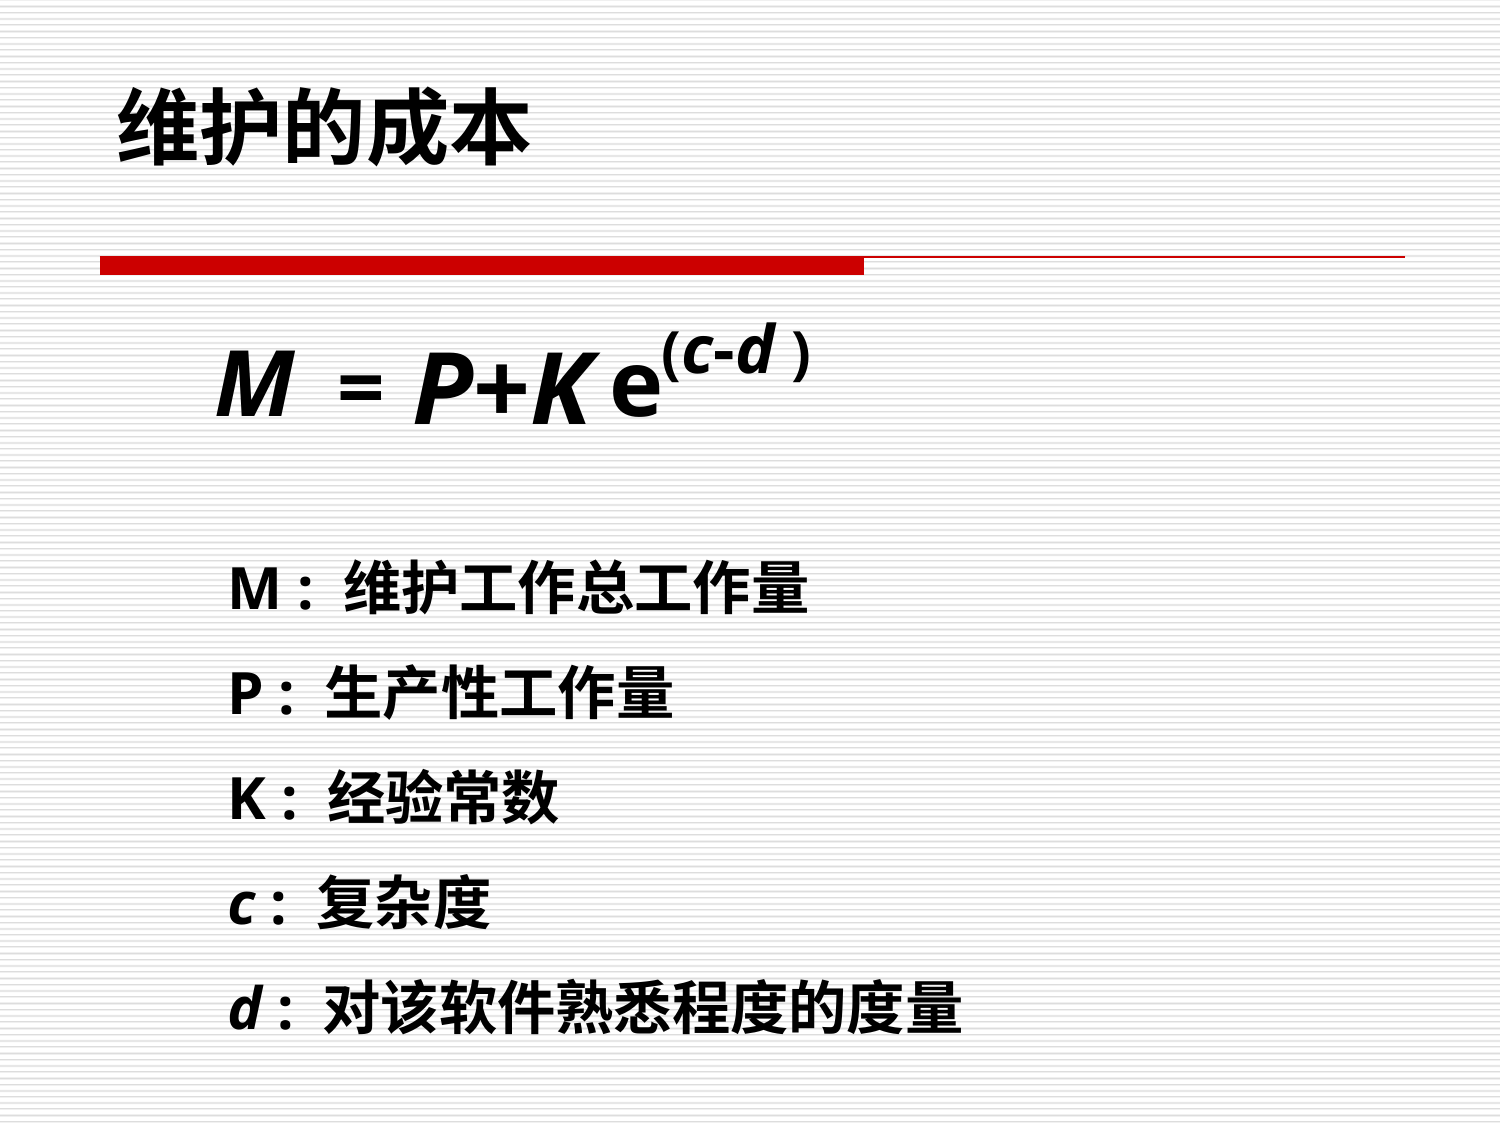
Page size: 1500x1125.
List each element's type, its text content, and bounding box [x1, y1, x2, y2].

text_box M [199, 317, 339, 442]
text_box (c-d ) [646, 299, 974, 395]
text_box P+K [397, 317, 725, 452]
text_box 维护的成本 [101, 67, 548, 183]
text_box M : 维护工作总工作量 P : 生产性工作量 K : 经验常数 c : 复杂度 d : 对该软件熟悉程度的度量 [212, 508, 1375, 1049]
picture [0, 0, 1500, 1125]
text_box e [594, 317, 670, 442]
text_box = [322, 327, 450, 442]
